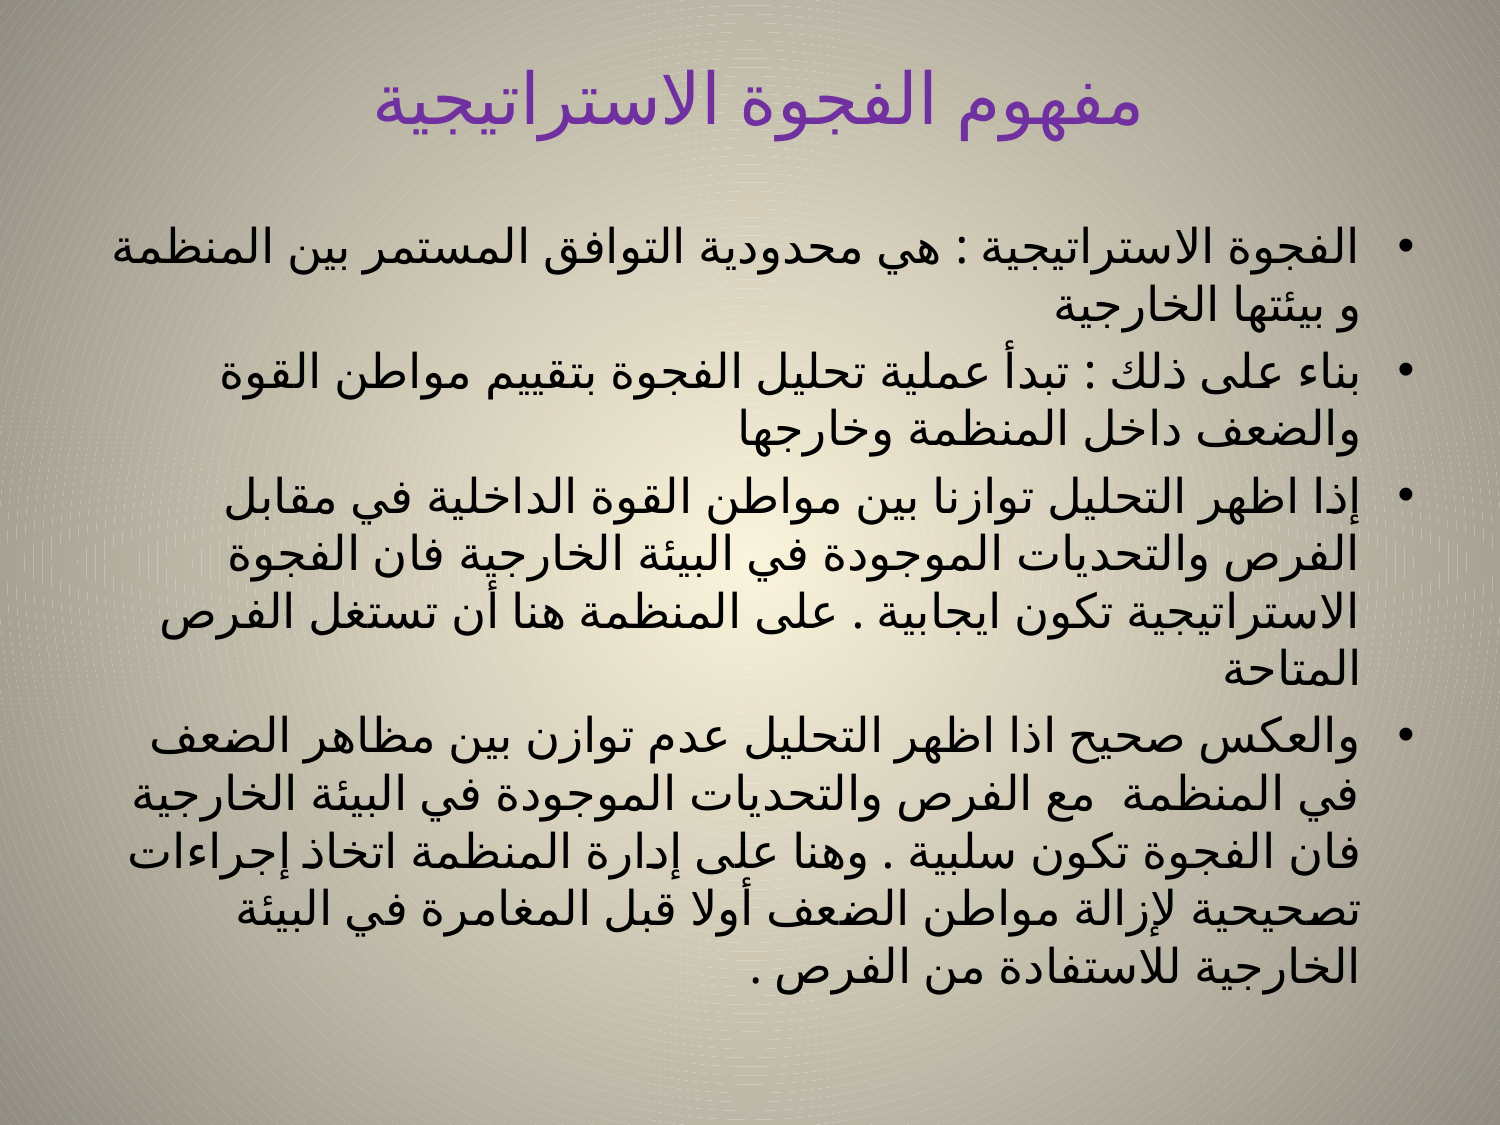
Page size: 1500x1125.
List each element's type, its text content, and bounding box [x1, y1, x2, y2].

list الفجوة الاستراتيجية : هي محدودية التوافق المستمر بين المنظمة و بيئتها الخارجية بناء على ذلك : تبدأ عملية تحليل الفجوة بتقييم مواطن القوة والضعف داخل المنظمة وخارجها إذا اظهر التحليل توازنا بين مواطن القوة الداخلية في مقابل الفرص والتحديات الموجودة في البيئة الخارجية فان الفجوة الاستراتيجية تكون ايجابية . على المنظمة هنا أن تستغل الفرص المتاحة والعكس صحيح اذا اظهر التحليل عدم توازن بين مظاهر الضعف في المنظمة مع الفرص والتحديات الموجودة في البيئة الخارجية فان الفجوة تكون سلبية . وهنا على إدارة المنظمة اتخاذ إجراءات تصحيحية لإزالة مواطن الضعف أولا قبل المغامرة في البيئة الخارجية للاستفادة من الفرص . [75, 208, 1425, 1005]
title مفهوم الفجوة الاستراتيجية [75, 45, 1425, 208]
